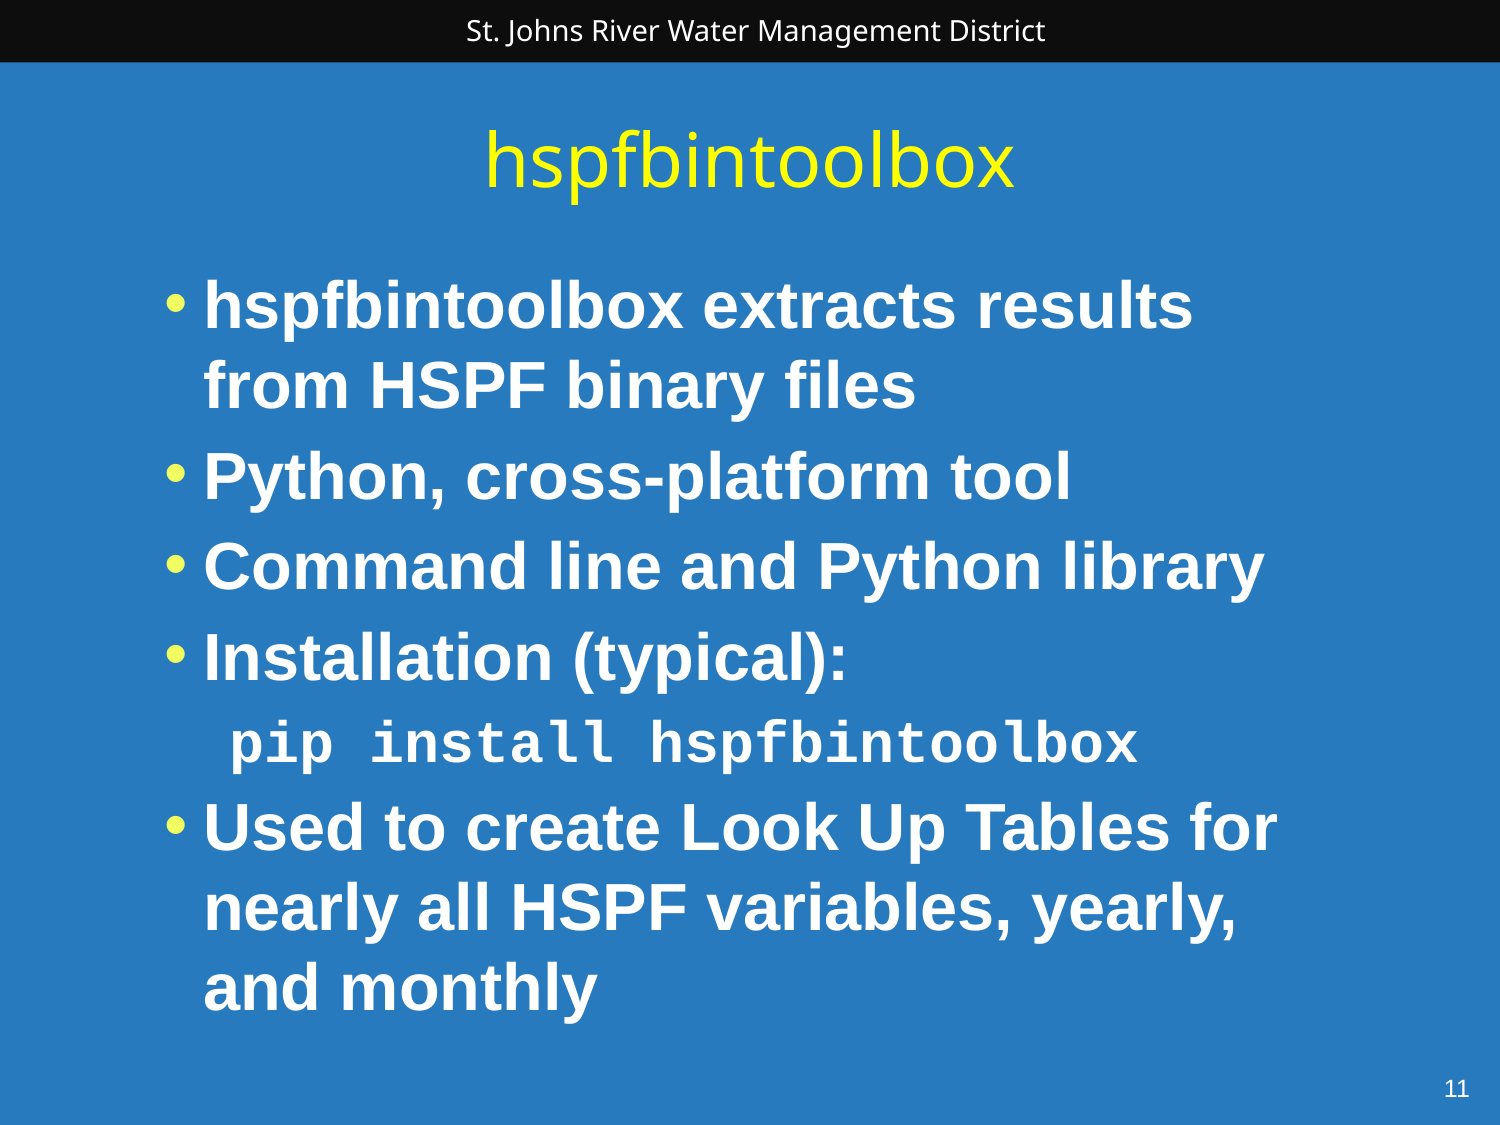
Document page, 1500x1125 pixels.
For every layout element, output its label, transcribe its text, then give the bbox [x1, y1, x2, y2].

title hspfbintoolbox [150, 104, 1350, 254]
slide_number 11 [1200, 1065, 1500, 1125]
list hspfbintoolbox extracts results from HSPF binary files Python, cross-platform tool Command line and Python library Installation (typical): pip install hspfbintoolbox Used to create Look Up Tables for nearly all HSPF variables, yearly, and monthly [150, 254, 1350, 1080]
